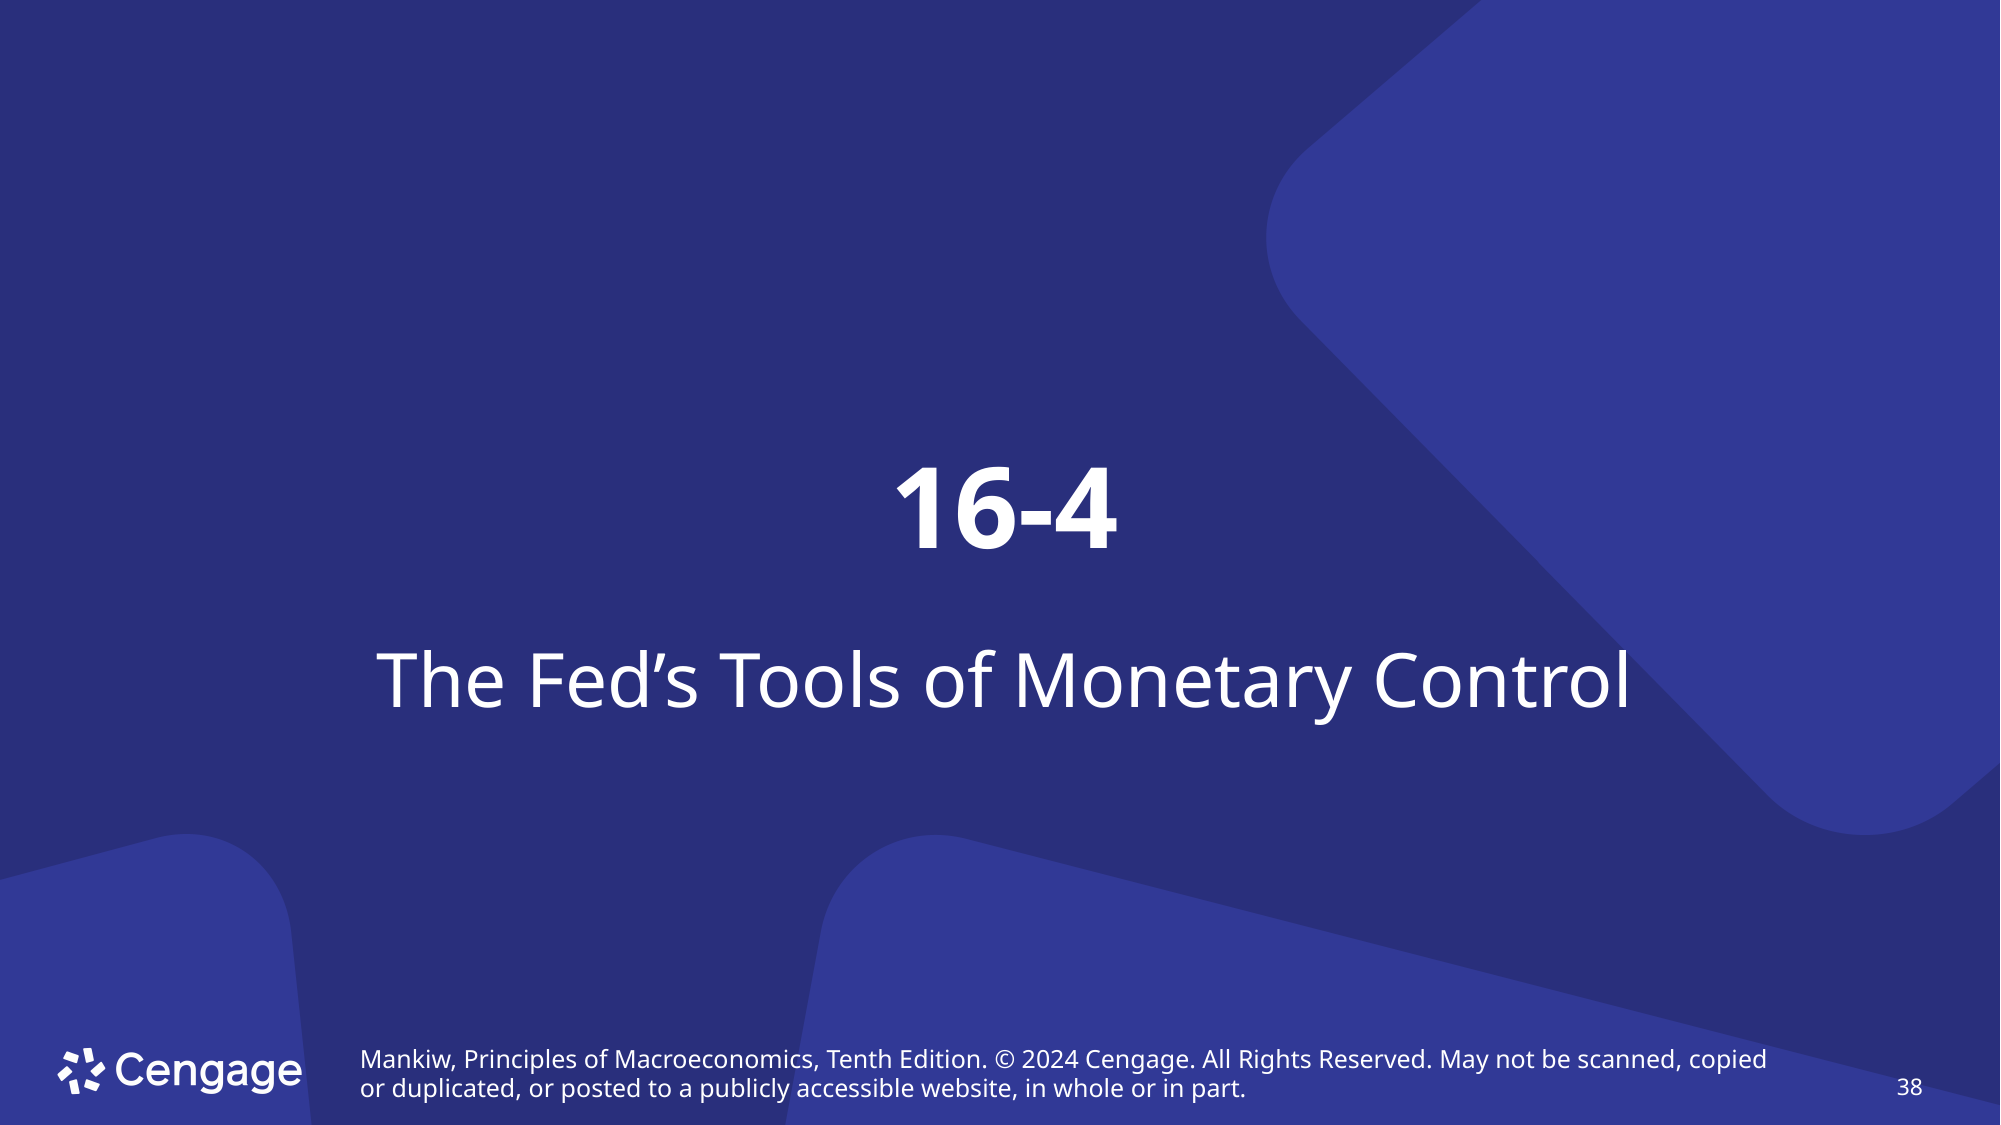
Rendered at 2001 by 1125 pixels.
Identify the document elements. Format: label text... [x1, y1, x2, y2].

subtitle The Fed’s Tools of Monetary Control [150, 624, 1860, 859]
picture [0, 0, 2000, 1125]
title 16-4 [150, 189, 1860, 581]
